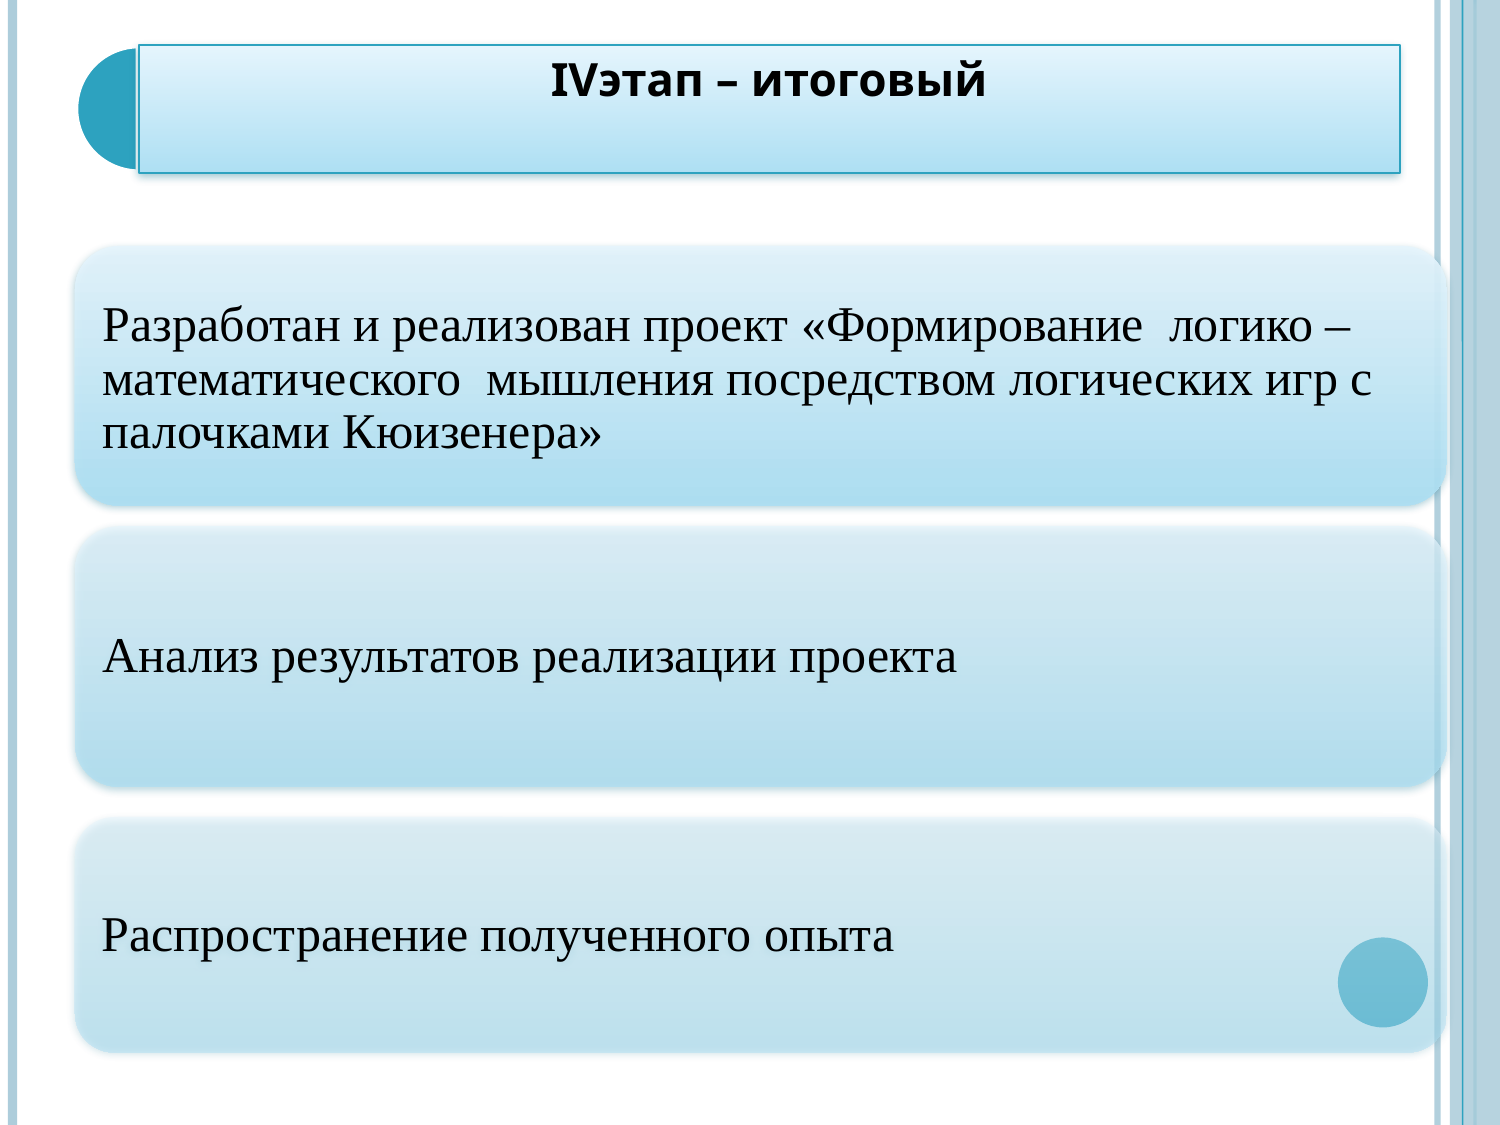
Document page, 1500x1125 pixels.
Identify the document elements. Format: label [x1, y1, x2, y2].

text_box [74, 44, 1401, 174]
text_box [74, 219, 1448, 1059]
